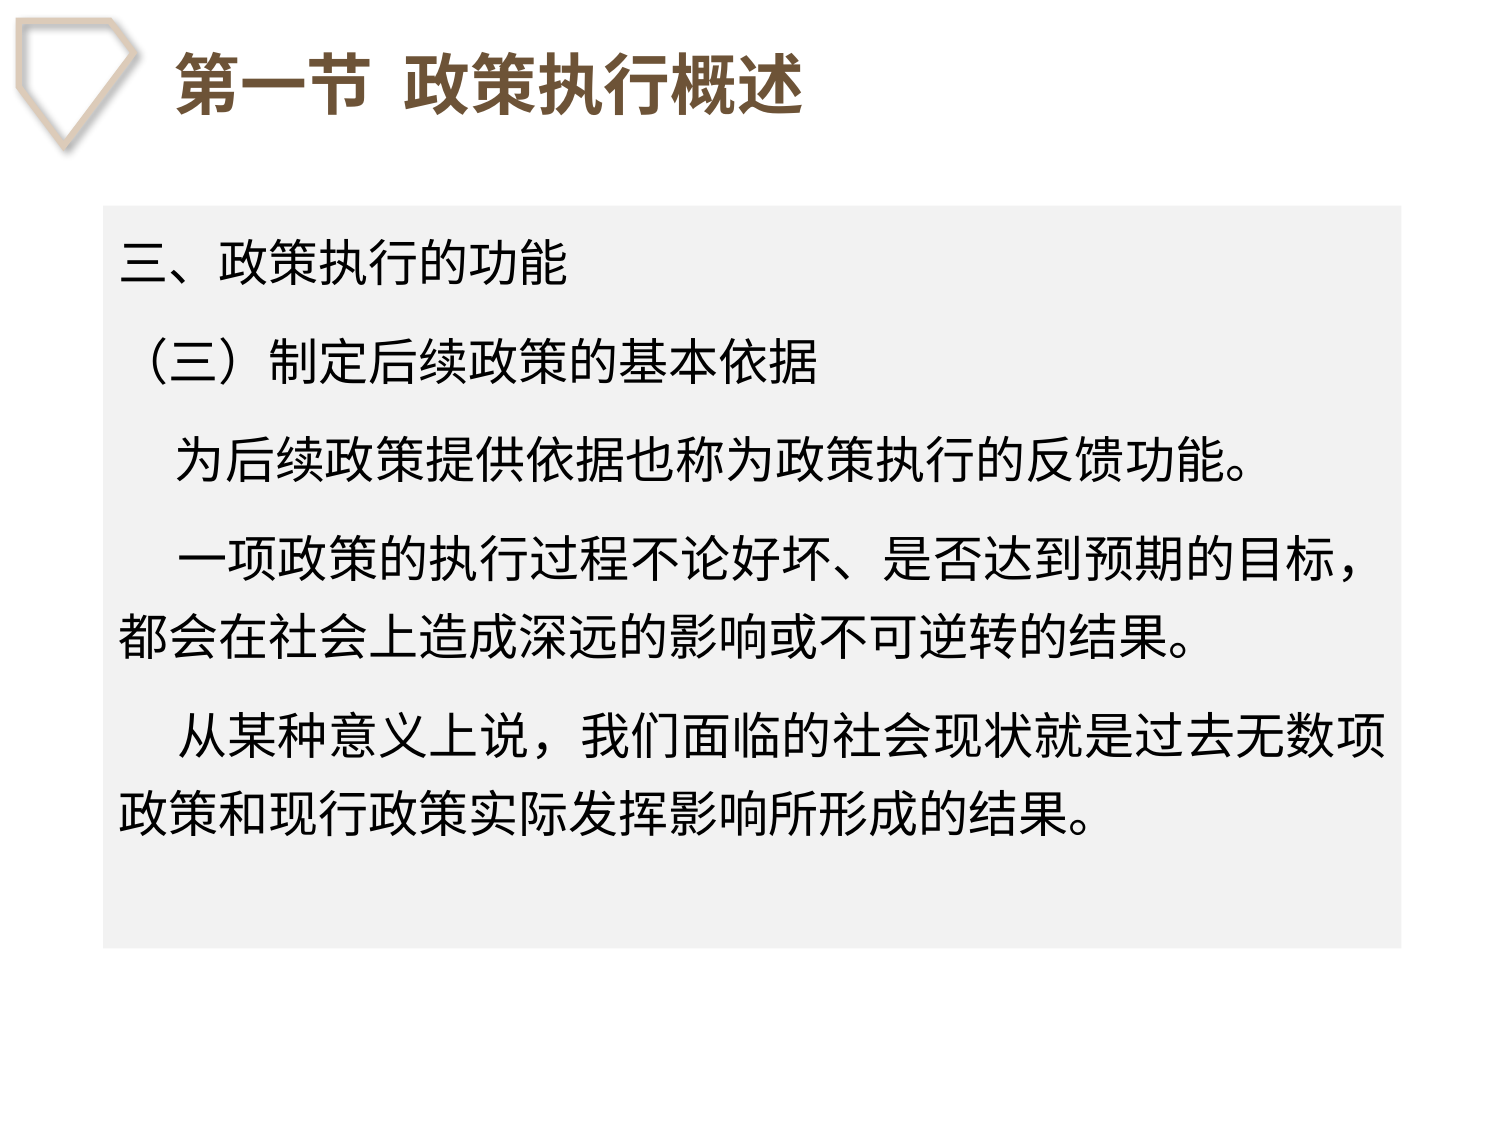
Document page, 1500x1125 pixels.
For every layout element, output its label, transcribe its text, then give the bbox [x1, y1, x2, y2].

title 第一节 政策执行概述 [158, 18, 1456, 159]
list 三、政策执行的功能 （三）制定后续政策的基本依据 为后续政策提供依据也称为政策执行的反馈功能。 一项政策的执行过程不论好坏、是否达到预期的目标，都会在社会上造成深远的影响或不可逆转的结果。 从某种意义上说，我们面临的社会现状就是过去无数项政策和现行政策实际发挥影响所形成的结果。 [103, 205, 1402, 949]
